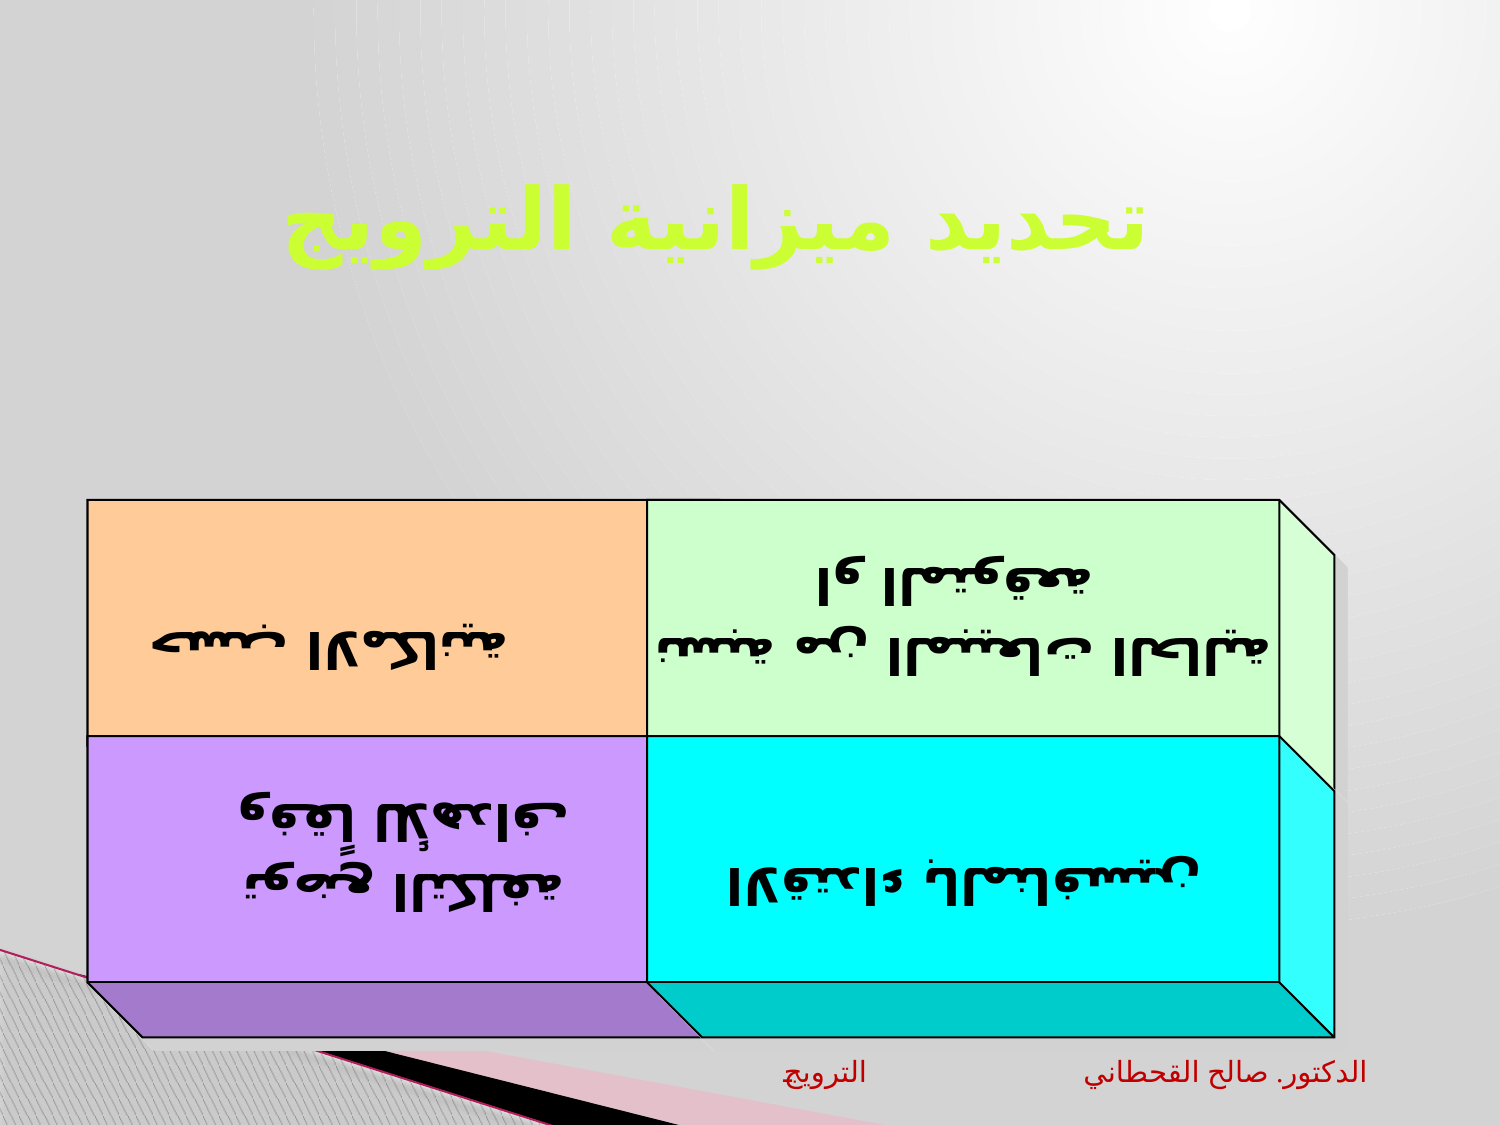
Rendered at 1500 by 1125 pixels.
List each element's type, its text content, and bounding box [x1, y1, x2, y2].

text_box الاقتداء بالمنافسين [647, 736, 1335, 1038]
text_box نسبة من المبيعات الحالية او المتوقعة [647, 499, 1335, 790]
text_box توضع التكلفة وفقاً للأهداف [87, 736, 700, 1038]
text_box حسب الامكانية [87, 499, 647, 736]
title تحديد ميزانية الترويج [88, 152, 1344, 278]
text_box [1280, 736, 1335, 1037]
footer الترويج الدكتور. صالح القحطاني [585, 1041, 1383, 1125]
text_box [1280, 500, 1334, 789]
